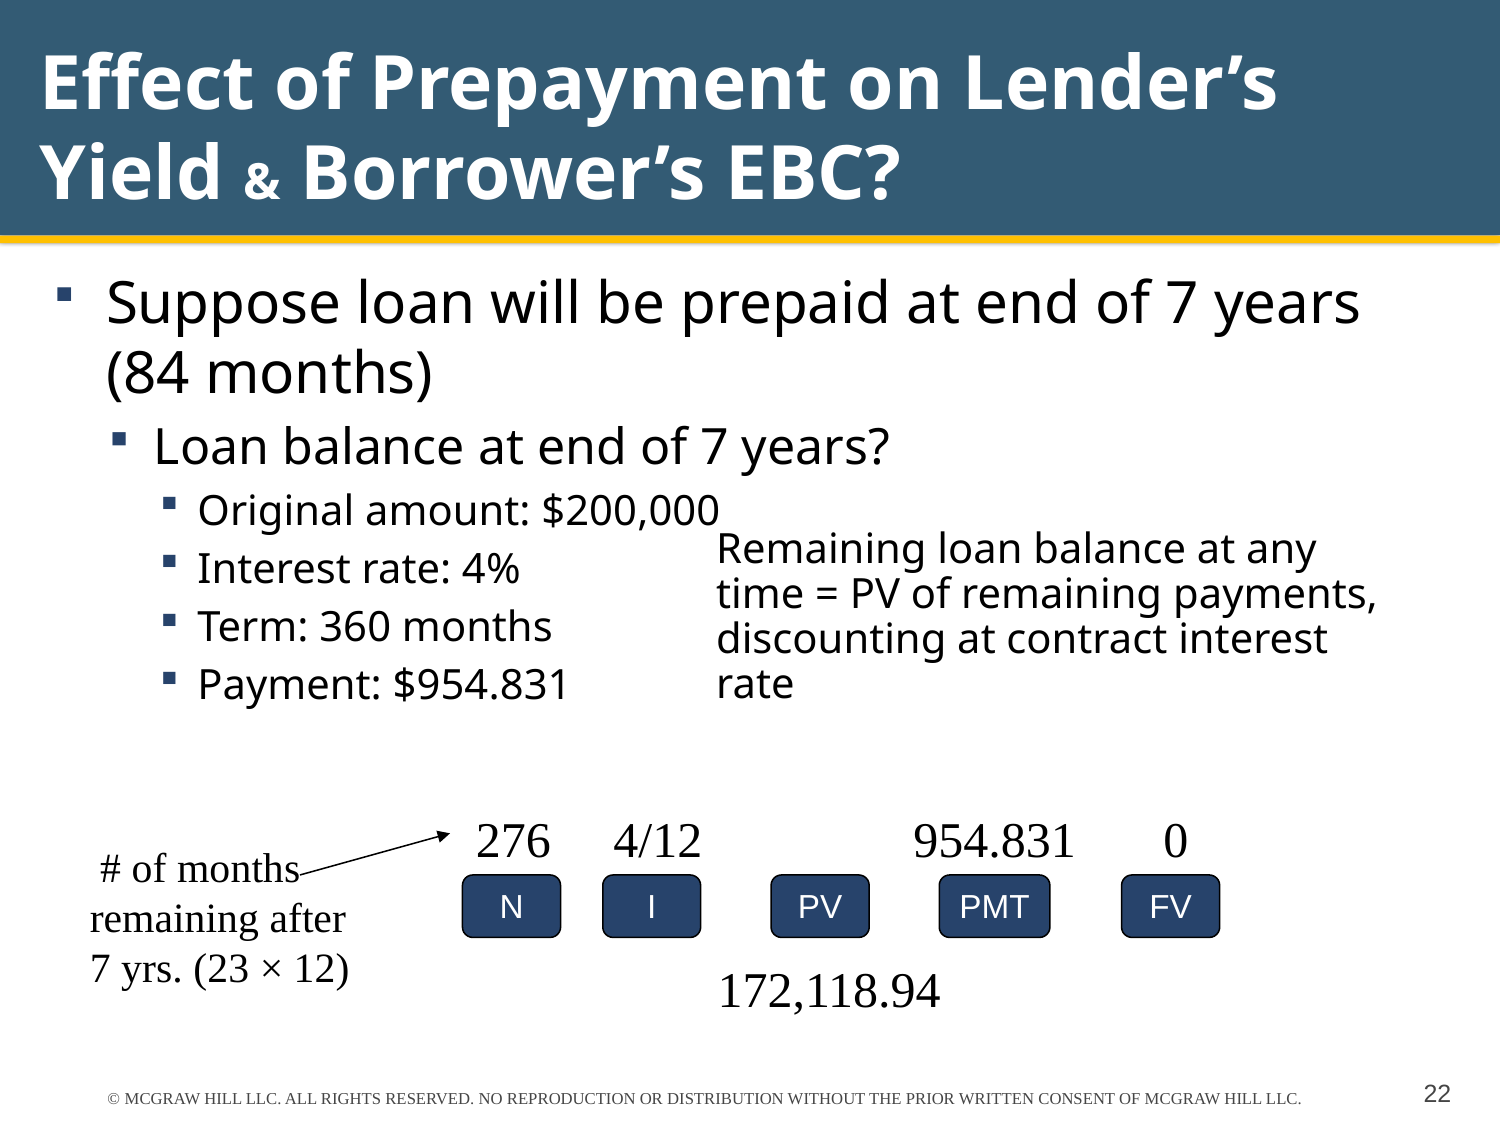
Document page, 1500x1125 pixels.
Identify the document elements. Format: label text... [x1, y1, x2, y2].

slide_number 22 [1345, 1062, 1467, 1108]
text_box 276 4/12 954.831 0 [460, 799, 1204, 875]
text_box Remaining loan balance at any time = PV of remaining payments, discounting at contract interest rate [687, 512, 1413, 713]
text_box 172,118.94 [452, 949, 956, 1025]
footer © MCGRAW HILL LLC. ALL RIGHTS RESERVED. NO REPRODUCTION OR DISTRIBUTION WITHOUT THE PRIOR WRITTEN CONSENT OF MCGRAW HILL LLC. [75, 1062, 1337, 1108]
text_box # of months remaining after 7 yrs. (23 × 12) [74, 833, 388, 999]
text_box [462, 874, 1220, 938]
list Suppose loan will be prepaid at end of 7 years (84 months) Loan balance at end of 7 years? Original amount: $200,000 Interest rate: 4% Term: 360 months Payment: $954.831 [24, 249, 1438, 1038]
text_box [299, 830, 451, 876]
title Effect of Prepayment on Lender’s Yield & Borrower’s EBC? [24, 24, 1438, 225]
